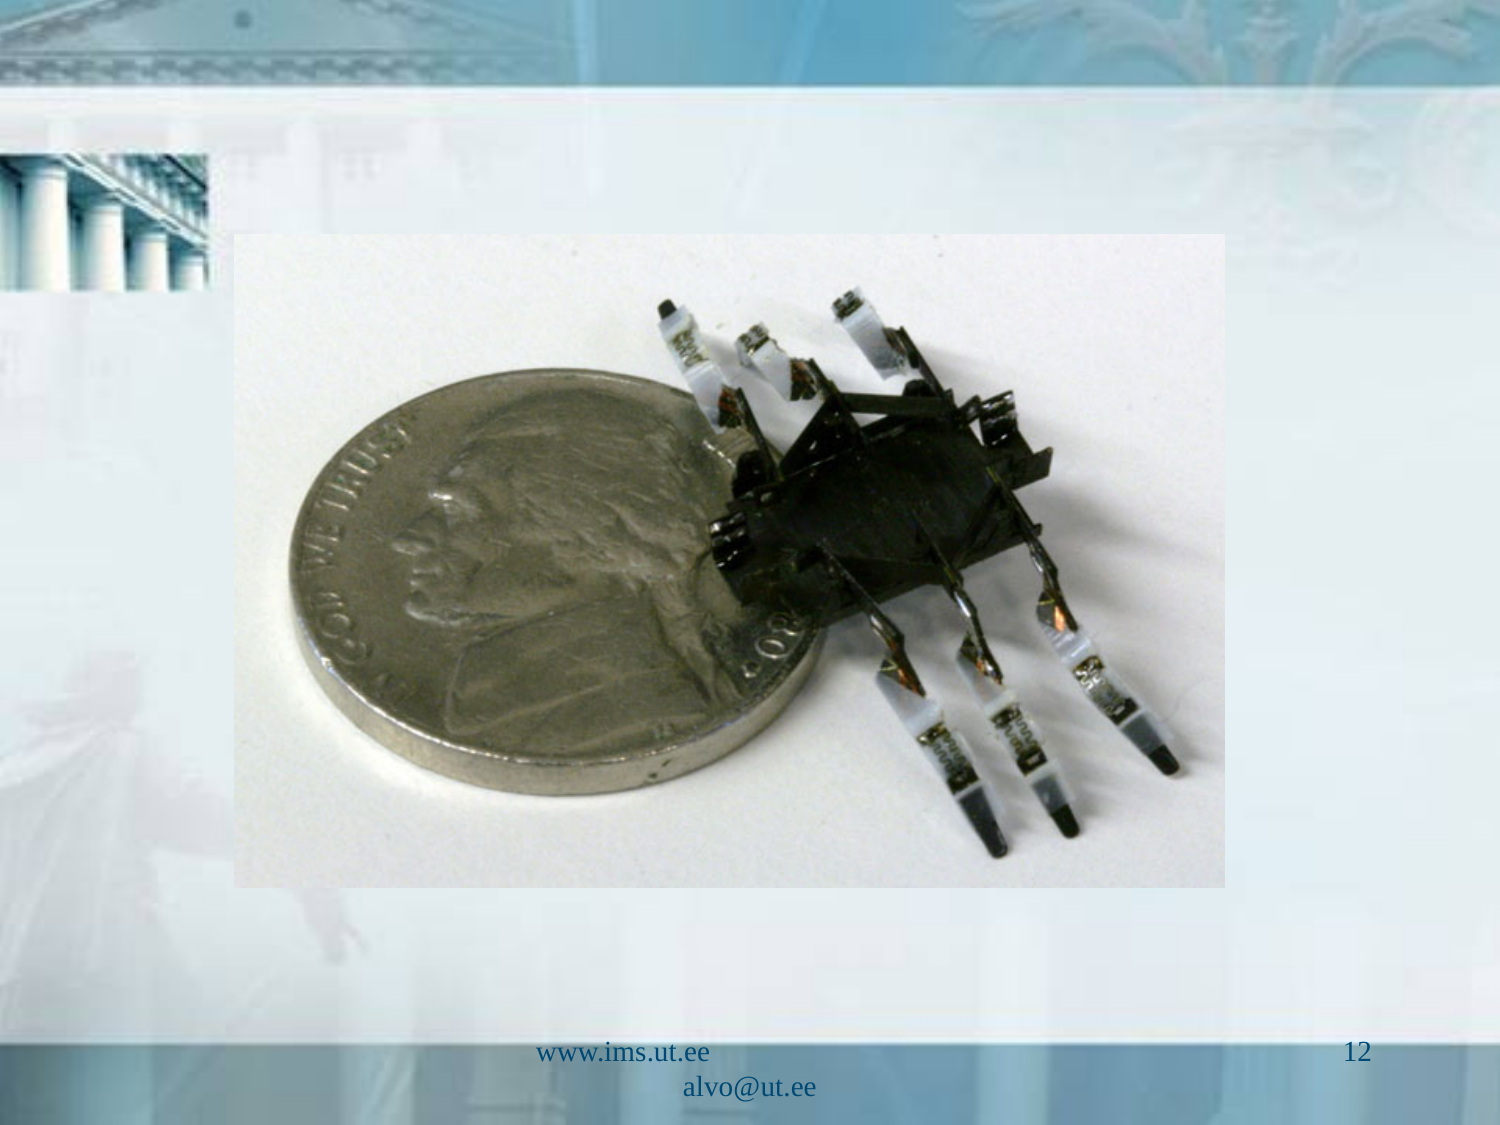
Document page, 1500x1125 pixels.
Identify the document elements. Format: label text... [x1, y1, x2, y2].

picture [0, 0, 1500, 1125]
slide_number 12 [1074, 1024, 1388, 1101]
footer www.ims.ut.ee alvo@ut.ee [512, 1024, 988, 1101]
